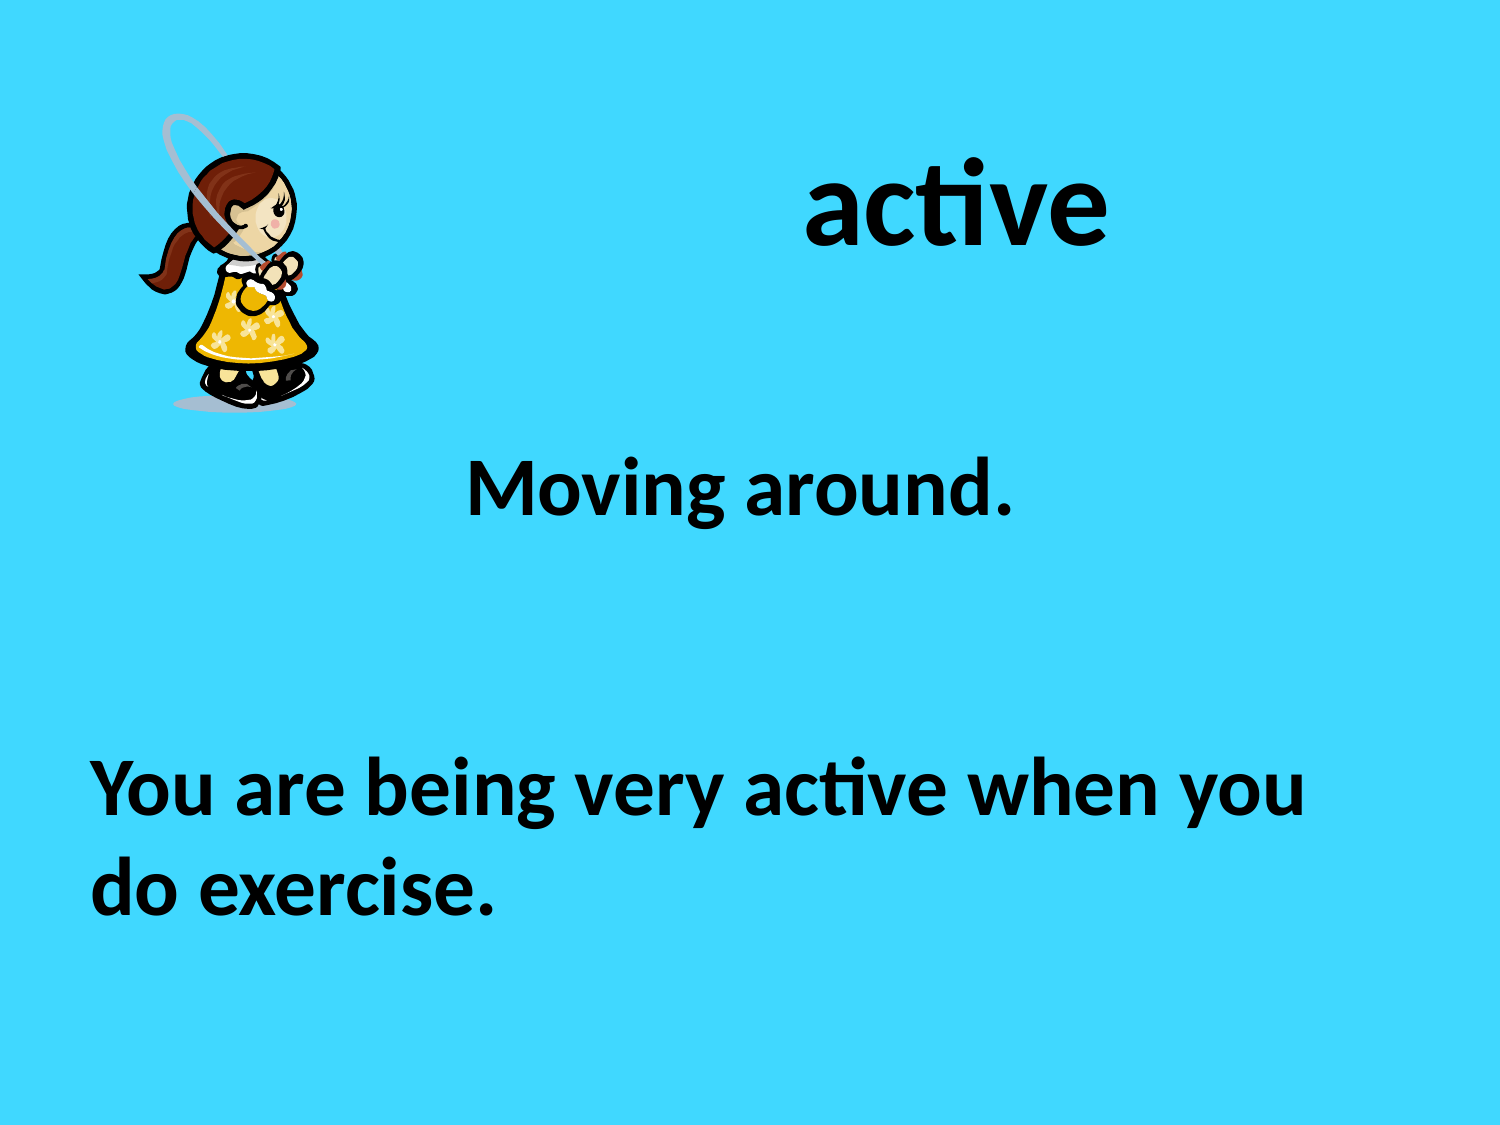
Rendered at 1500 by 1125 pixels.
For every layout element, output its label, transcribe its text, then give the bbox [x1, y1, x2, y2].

text_box You are being very active when you do exercise. [74, 724, 1425, 1013]
subtitle Moving around. [450, 425, 1500, 713]
title active [537, 75, 1375, 317]
picture [137, 112, 320, 414]
